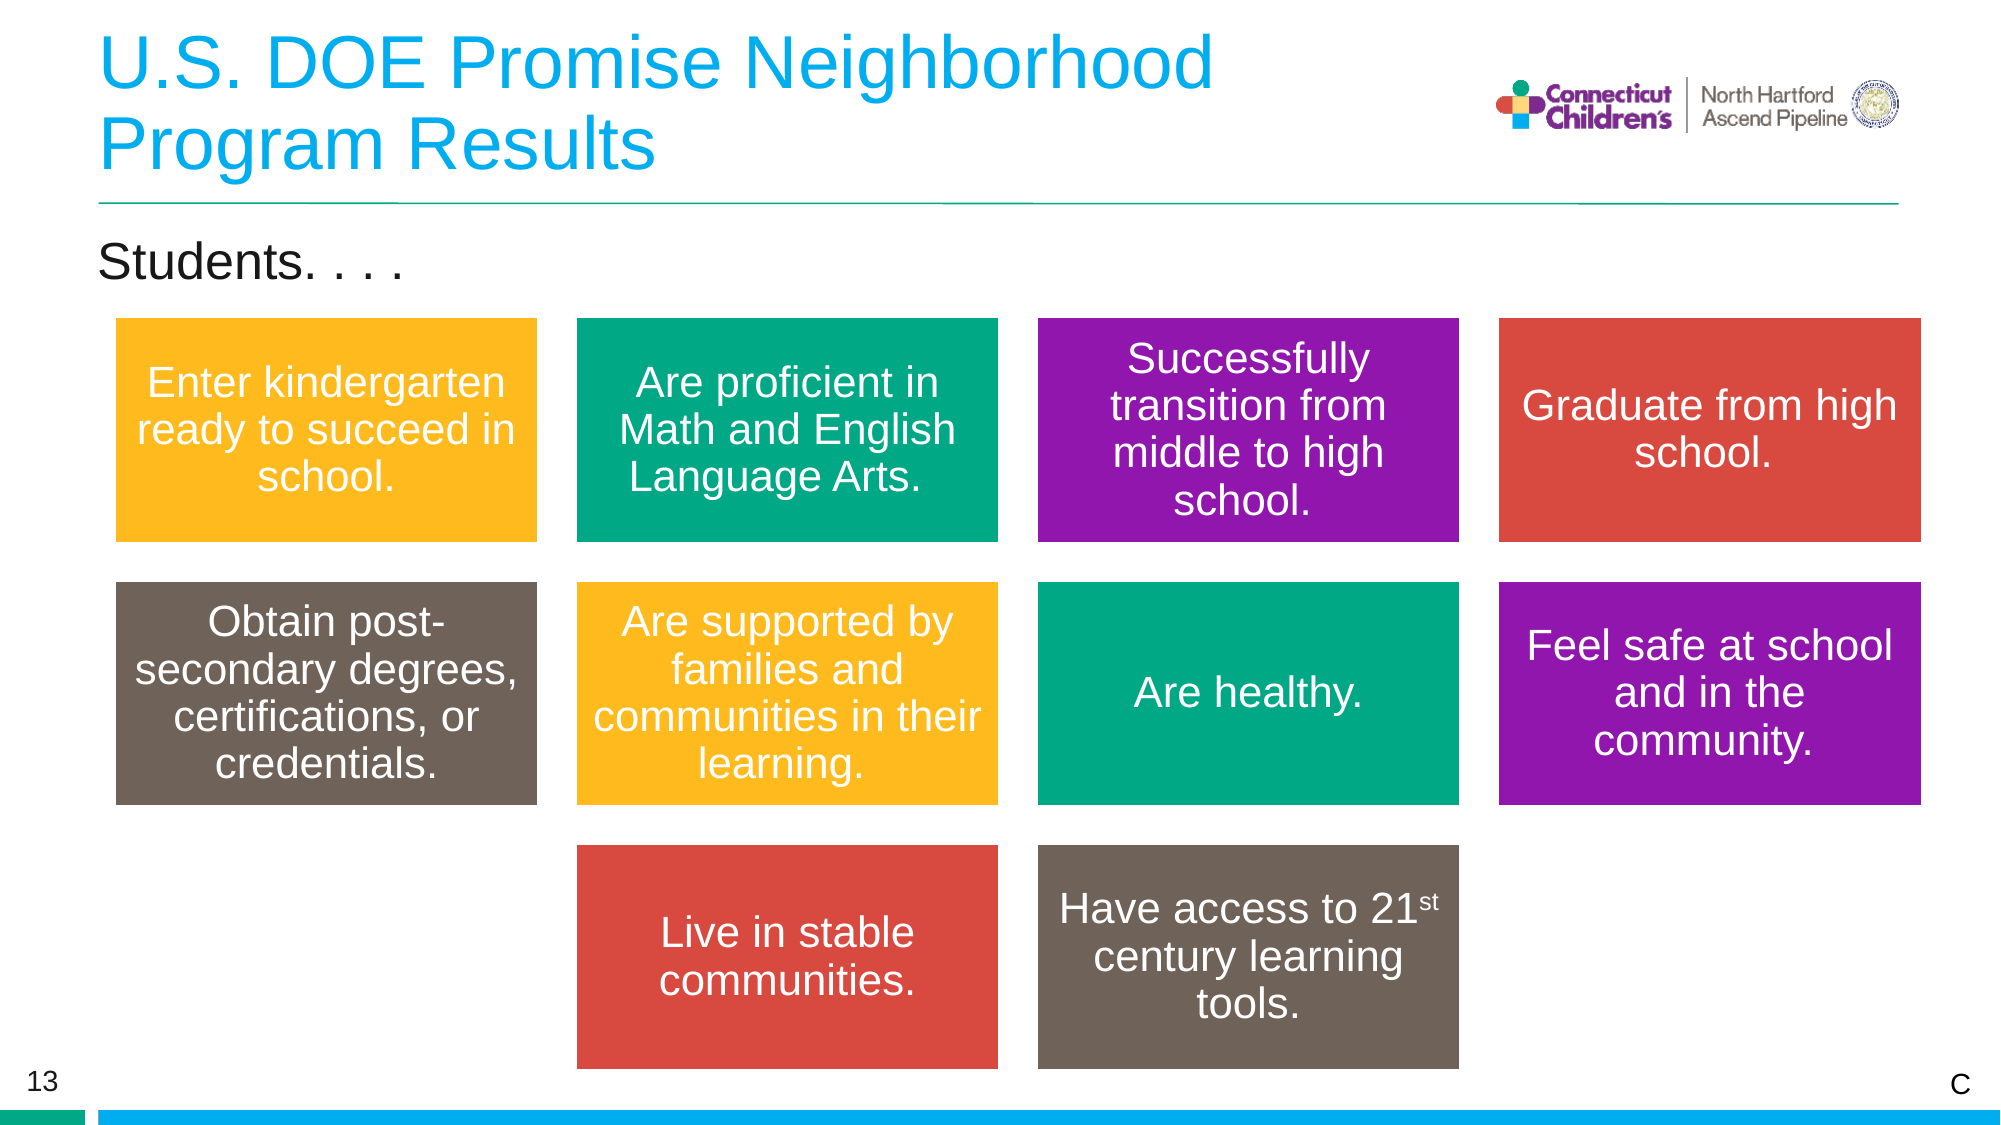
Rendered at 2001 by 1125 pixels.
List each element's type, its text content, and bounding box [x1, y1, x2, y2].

slide_number 13 [0, 1050, 85, 1110]
picture [1498, 77, 1899, 133]
title U.S. DOE Promise Neighborhood Program Results [98, 23, 1498, 187]
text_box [114, 316, 1922, 1071]
list Students. . . . [97, 226, 1906, 294]
text_box C [1935, 1049, 2000, 1115]
